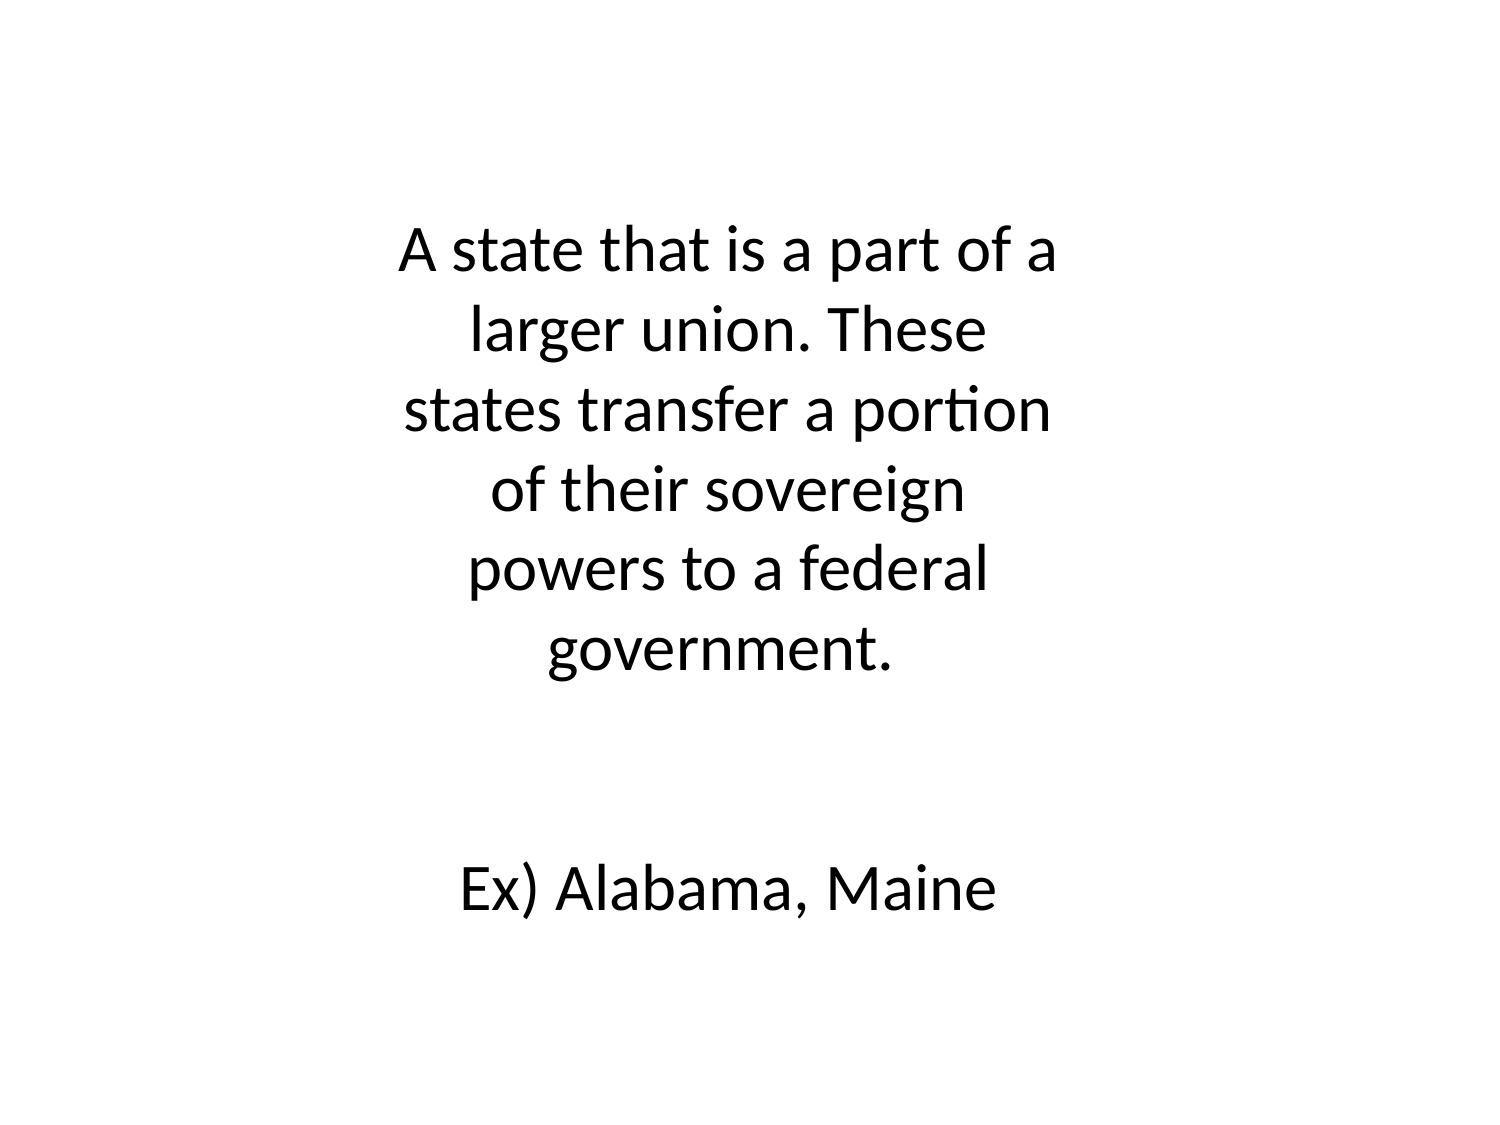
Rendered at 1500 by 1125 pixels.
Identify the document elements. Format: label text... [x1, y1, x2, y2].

text_box A state that is a part of a larger union. These states transfer a portion of their sovereign powers to a federal government. Ex) Alabama, Maine [382, 197, 1075, 932]
